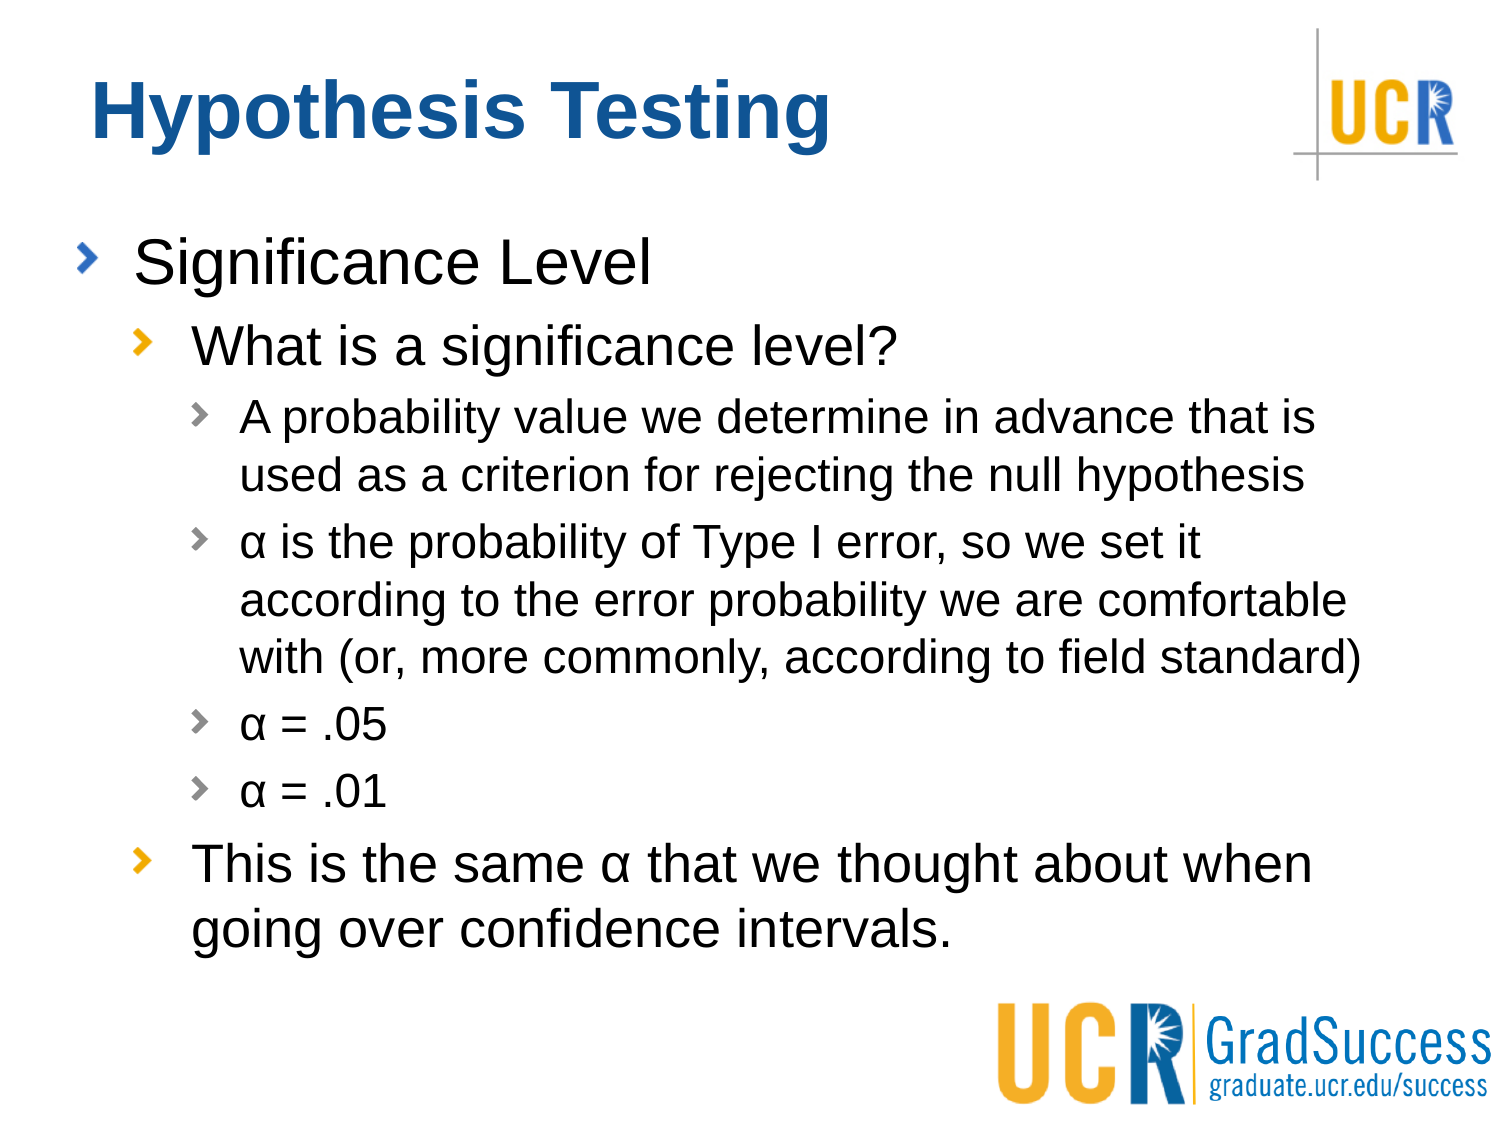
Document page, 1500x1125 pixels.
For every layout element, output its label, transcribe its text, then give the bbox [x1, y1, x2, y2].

picture [191, 402, 210, 427]
picture [133, 847, 155, 875]
picture [1282, 0, 1500, 196]
picture [191, 709, 210, 734]
title Hypothesis Testing [75, 37, 1300, 163]
picture [133, 328, 156, 357]
picture [191, 527, 210, 551]
list Significance Level What is a significance level? A probability value we determine in advance that is used as a criterion for rejecting the null hypothesis α is the probability of Type I error, so we set it according to the error probability we are comfortable with (or, more commonly, according to field standard) α = .05 α = .01 This is the same α that we thought about when going over confidence intervals. [62, 212, 1413, 1000]
picture [191, 776, 210, 801]
picture [77, 242, 102, 275]
